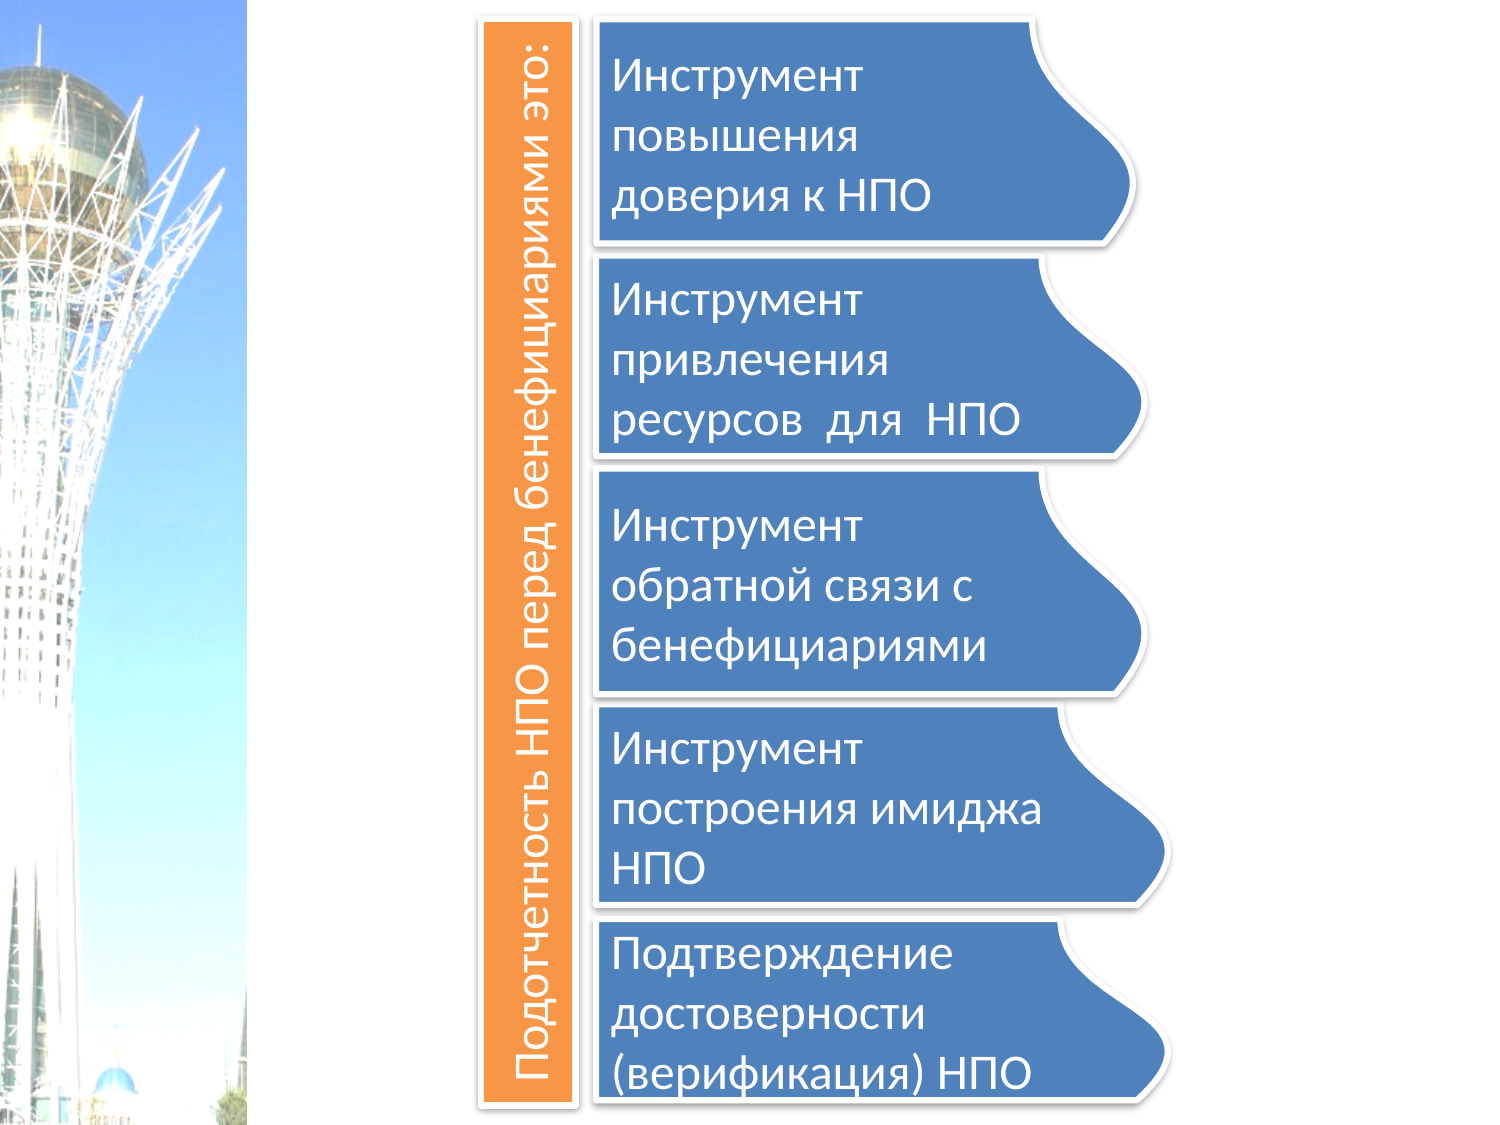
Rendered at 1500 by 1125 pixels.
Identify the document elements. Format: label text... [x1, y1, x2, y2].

text_box Инструмент привлечения ресурсов для НПО [592, 253, 1148, 460]
text_box Инструмент построения имиджа НПО [592, 703, 1171, 909]
text_box Подотчетность НПО перед бенефициариями это: [478, 16, 579, 1109]
text_box Подтверждение достоверности (верификация) НПО [592, 916, 1171, 1104]
text_box Инструмент обратной связи с бенефициариями [592, 465, 1148, 698]
picture [0, 0, 247, 1125]
text_box Инструмент повышения доверия к НПО [593, 16, 1136, 247]
